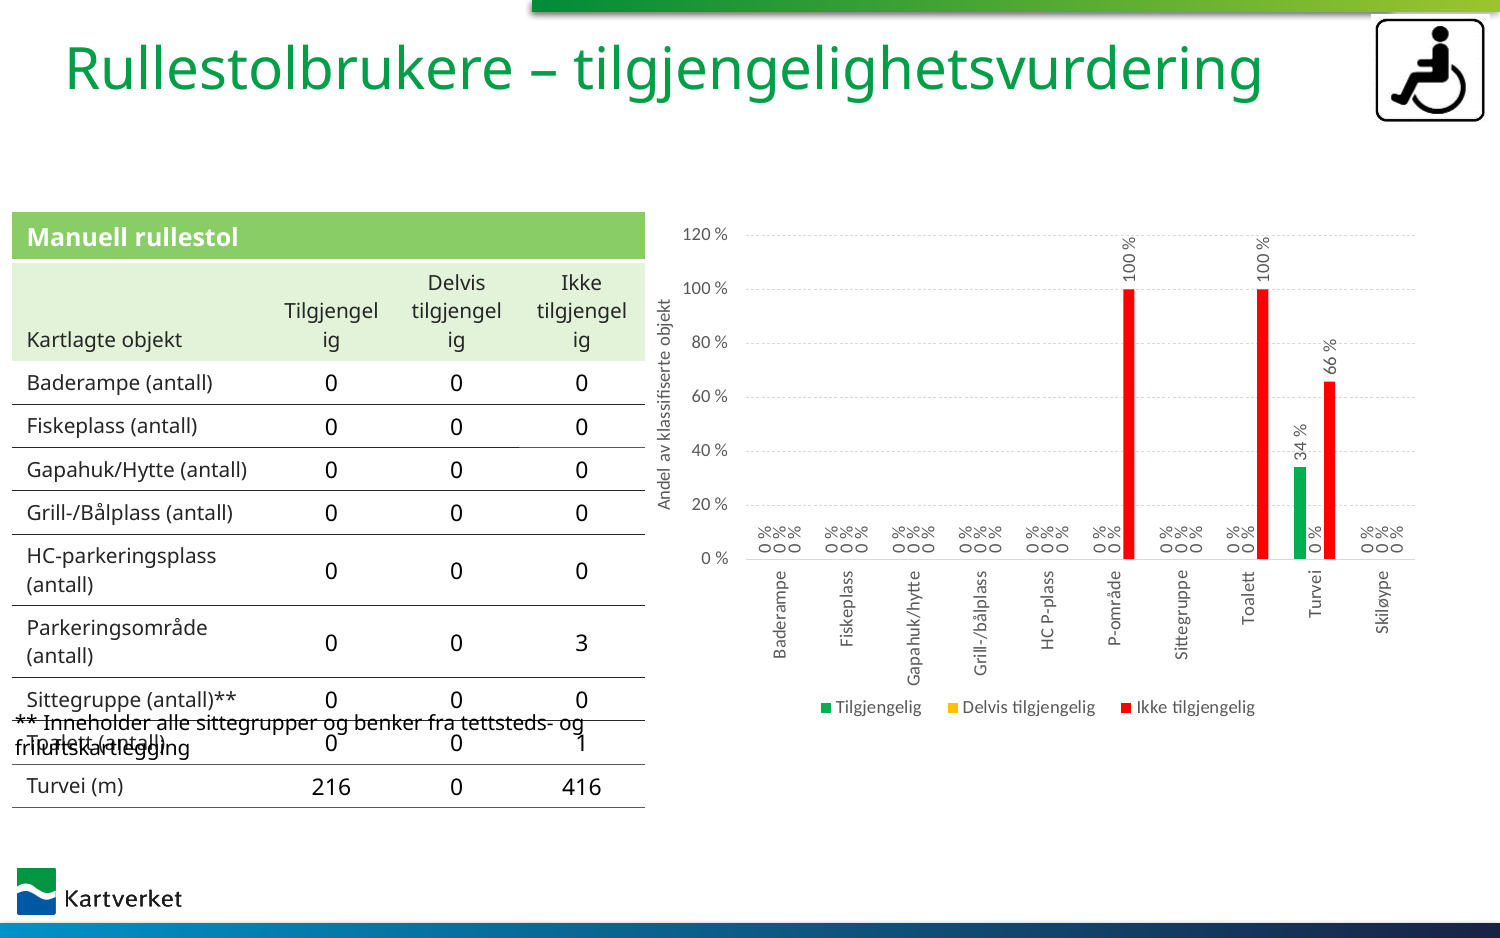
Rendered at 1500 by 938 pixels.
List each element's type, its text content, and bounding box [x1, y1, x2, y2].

text_box Rullestolbrukere – tilgjengelighetsvurdering [49, 12, 1372, 109]
table_cell 0 [394, 535, 519, 605]
table_cell 0 [394, 448, 519, 490]
table_cell 0 [269, 678, 394, 702]
table_cell 0 [394, 405, 519, 447]
table_cell Baderampe (antall) [12, 361, 269, 404]
table_cell Gapahuk/Hytte (antall) [12, 448, 269, 490]
table_cell Ikke tilgjengelig [519, 263, 638, 361]
table_cell Grill-/Bålplass (antall) [12, 491, 269, 534]
table_cell 0 [269, 535, 394, 605]
table_cell Turvei (m) [12, 768, 269, 807]
table_cell 0 [519, 448, 638, 490]
table_cell Parkeringsområde (antall) [12, 606, 269, 677]
table_cell 216 [269, 768, 394, 807]
table_cell 0 [519, 491, 638, 534]
table_cell 0 [519, 361, 638, 404]
table_cell 0 [394, 768, 519, 807]
table_cell Sittegruppe (antall)** [12, 678, 269, 702]
table_cell 0 [394, 361, 519, 404]
table_cell 0 [519, 405, 638, 447]
table_cell 0 [394, 491, 519, 534]
picture [1371, 13, 1491, 127]
table_cell 0 [269, 491, 394, 534]
table_header Manuell rullestol [12, 212, 645, 259]
table_cell 3 [519, 606, 638, 677]
table_cell HC-parkeringsplass (antall) [12, 535, 269, 605]
table_cell Tilgjengelig [269, 263, 394, 361]
table_cell 0 [394, 606, 519, 677]
table_cell Delvis tilgjengelig [394, 263, 519, 361]
table_cell 0 [519, 535, 638, 605]
table_cell 0 [519, 678, 638, 702]
table_cell Fiskeplass (antall) [12, 405, 269, 447]
table_cell 0 [269, 405, 394, 447]
table_cell 416 [519, 768, 645, 807]
text_box ** Inneholder alle sittegrupper og benker fra tettsteds- og friluftskartlegging [0, 702, 745, 768]
table_cell 0 [269, 606, 394, 677]
table_cell Kartlagte objekt [12, 263, 269, 361]
table_cell 0 [394, 678, 519, 702]
table_cell 0 [269, 448, 394, 490]
picture [643, 218, 1426, 728]
table_cell 0 [269, 361, 394, 404]
